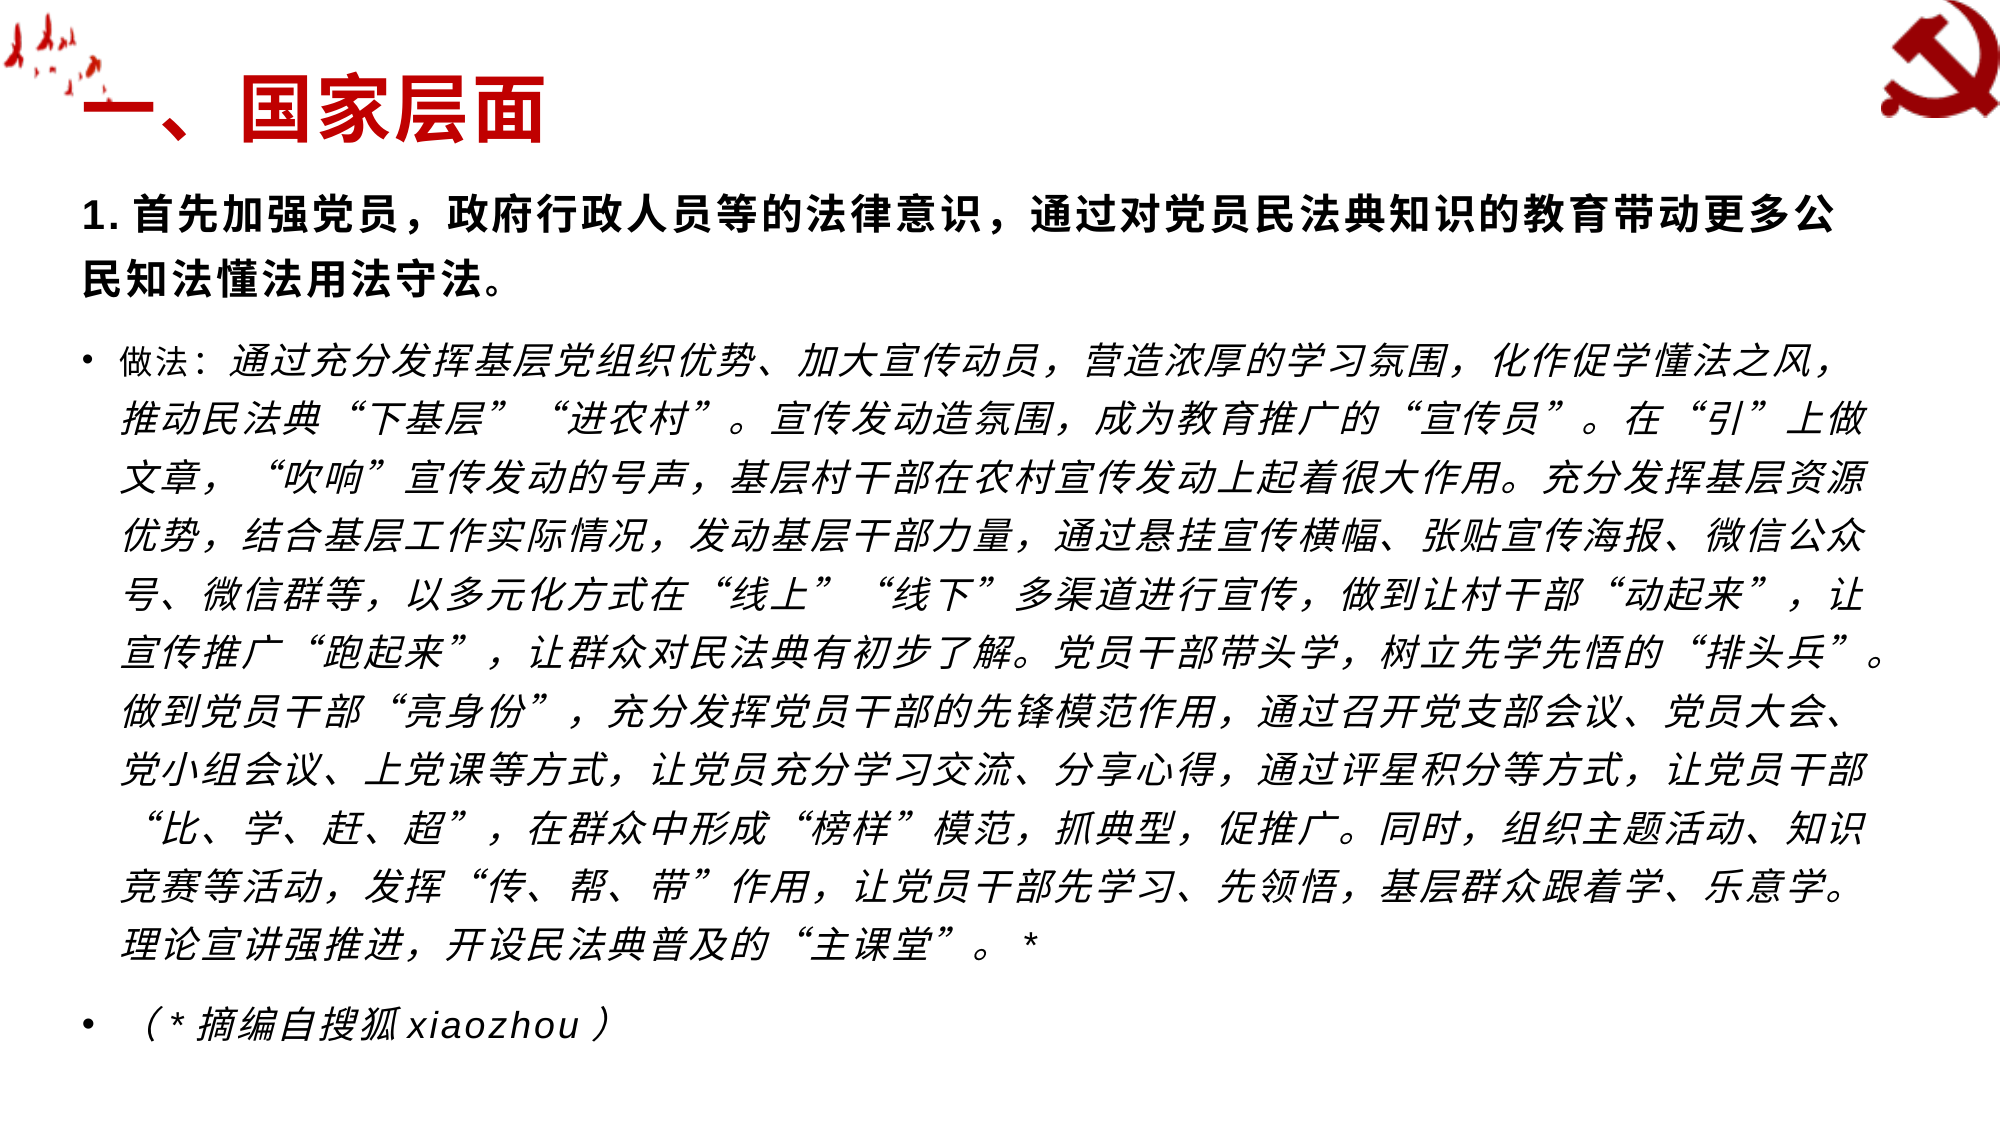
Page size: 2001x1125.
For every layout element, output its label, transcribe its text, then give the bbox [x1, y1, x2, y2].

picture [1881, 0, 2000, 118]
picture [0, 0, 119, 118]
list 一、国家层面 1.首先加强党员，政府行政人员等的法律意识，通过对党员民法典知识的教育带动更多公民知法懂法用法守法。 做法：通过充分发挥基层党组织优势、加大宣传动员，营造浓厚的学习氛围，化作促学懂法之风，推动民法典“下基层”“进农村”。宣传发动造氛围，成为教育推广的“宣传员”。在“引”上做文章，“吹响”宣传发动的号声，基层村干部在农村宣传发动上起着很大作用。充分发挥基层资源优势，结合基层工作实际情况，发动基层干部力量，通过悬挂宣传横幅、张贴宣传海报、微信公众号、微信群等，以多元化方式在“线上”“线下”多渠道进行宣传，做到让村干部“动起来”，让宣传推广“跑起来”，让群众对民法典有初步了解。党员干部带头学，树立先学先悟的“排头兵”。做到党员干部“亮身份”，充分发挥党员干部的先锋模范作用，通过召开党支部会议、党员大会、党小组会议、上党课等方式，让党员充分学习交流、分享心得，通过评星积分等方式，让党员干部“比、学、赶、超”，在群众中形成“榜样”模范，抓典型，促推广。同时，组织主题活动、知识竞赛等活动，发挥“传、帮、带”作用，让党员干部先学习、先领悟，基层群众跟着学、乐意学。理论宣讲强推进，开设民法典普及的“主课堂”。* （*摘编自搜狐xiaozhou） [67, 26, 1891, 1071]
